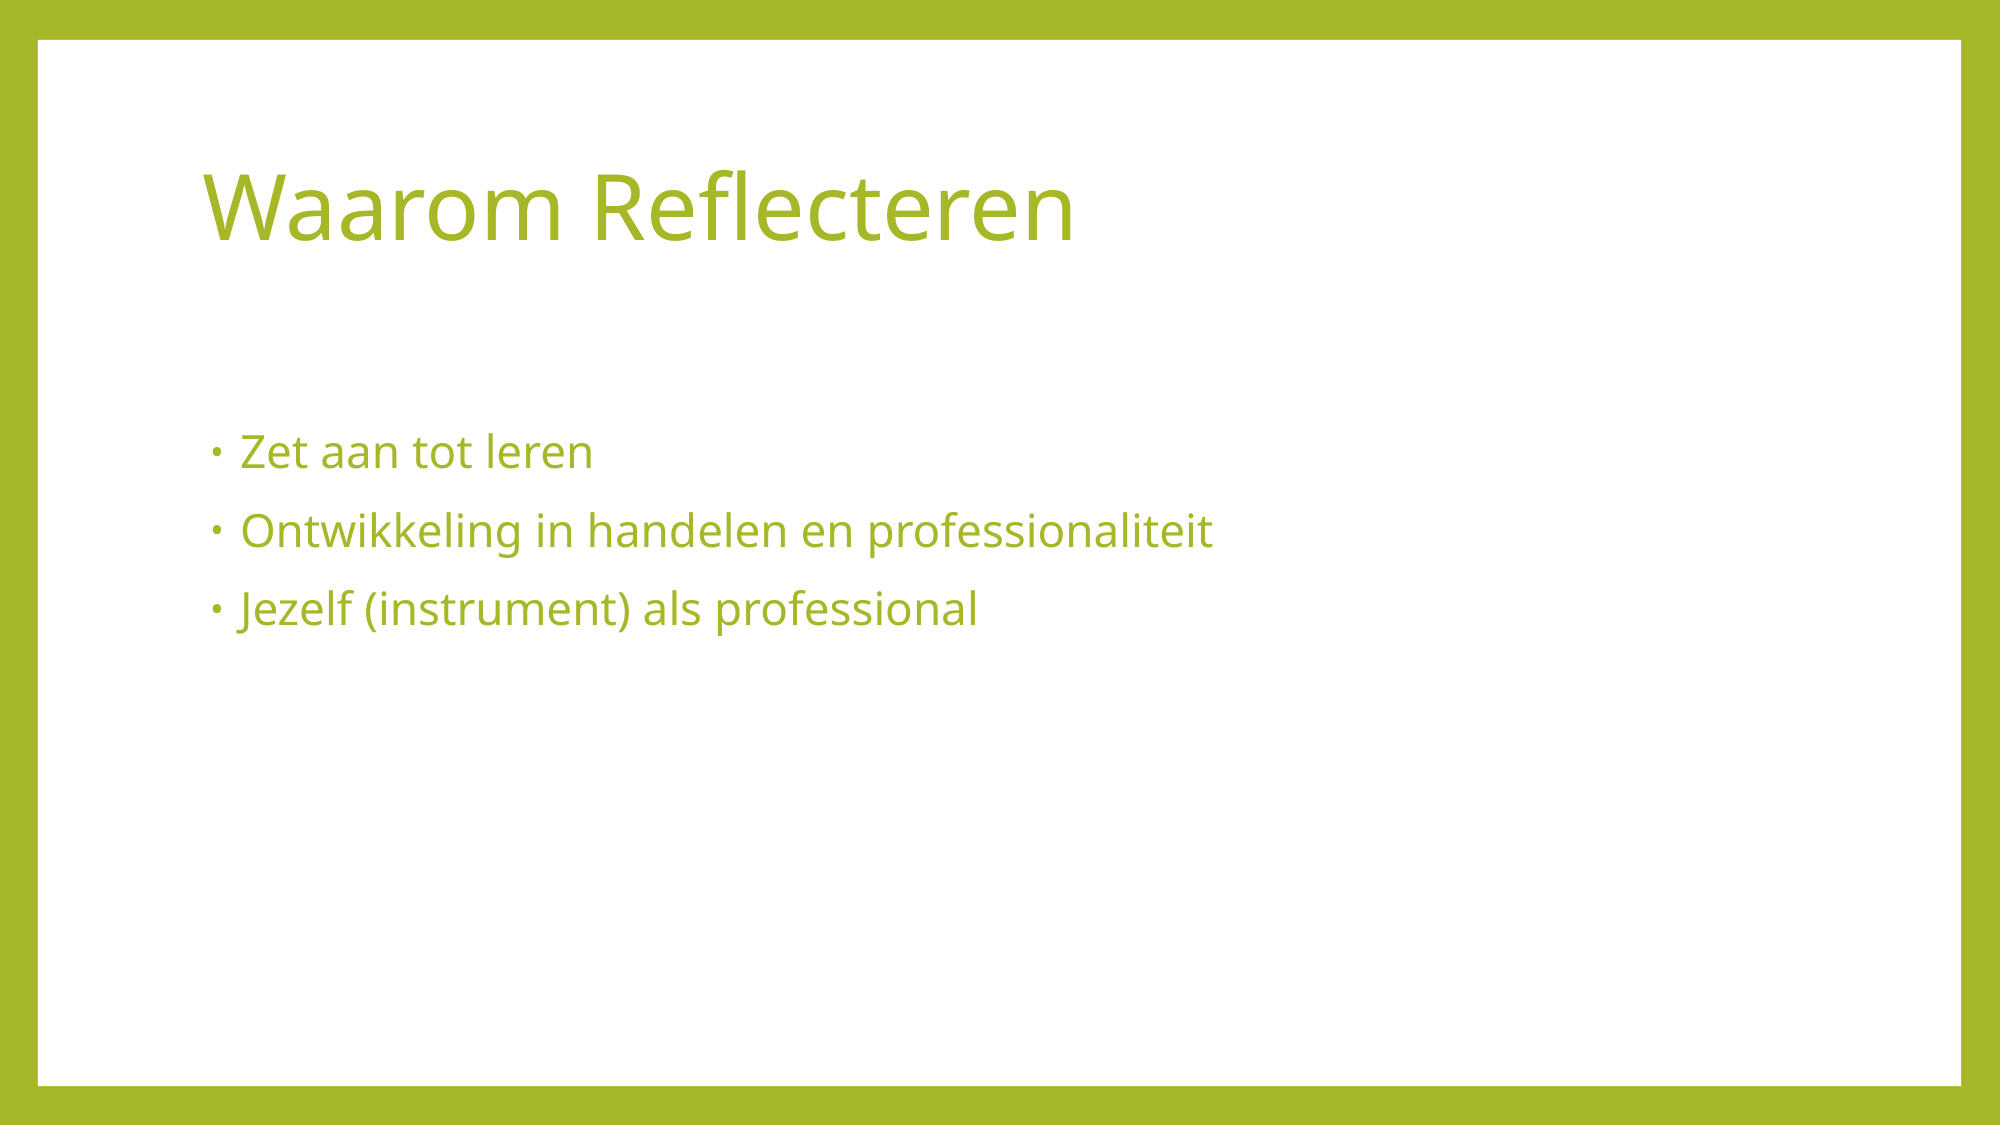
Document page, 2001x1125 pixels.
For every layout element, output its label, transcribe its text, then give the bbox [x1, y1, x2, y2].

list Zet aan tot leren Ontwikkeling in handelen en professionaliteit Jezelf (instrument) als professional [187, 337, 1808, 1000]
title Waarom Reflecteren [187, 99, 1808, 323]
